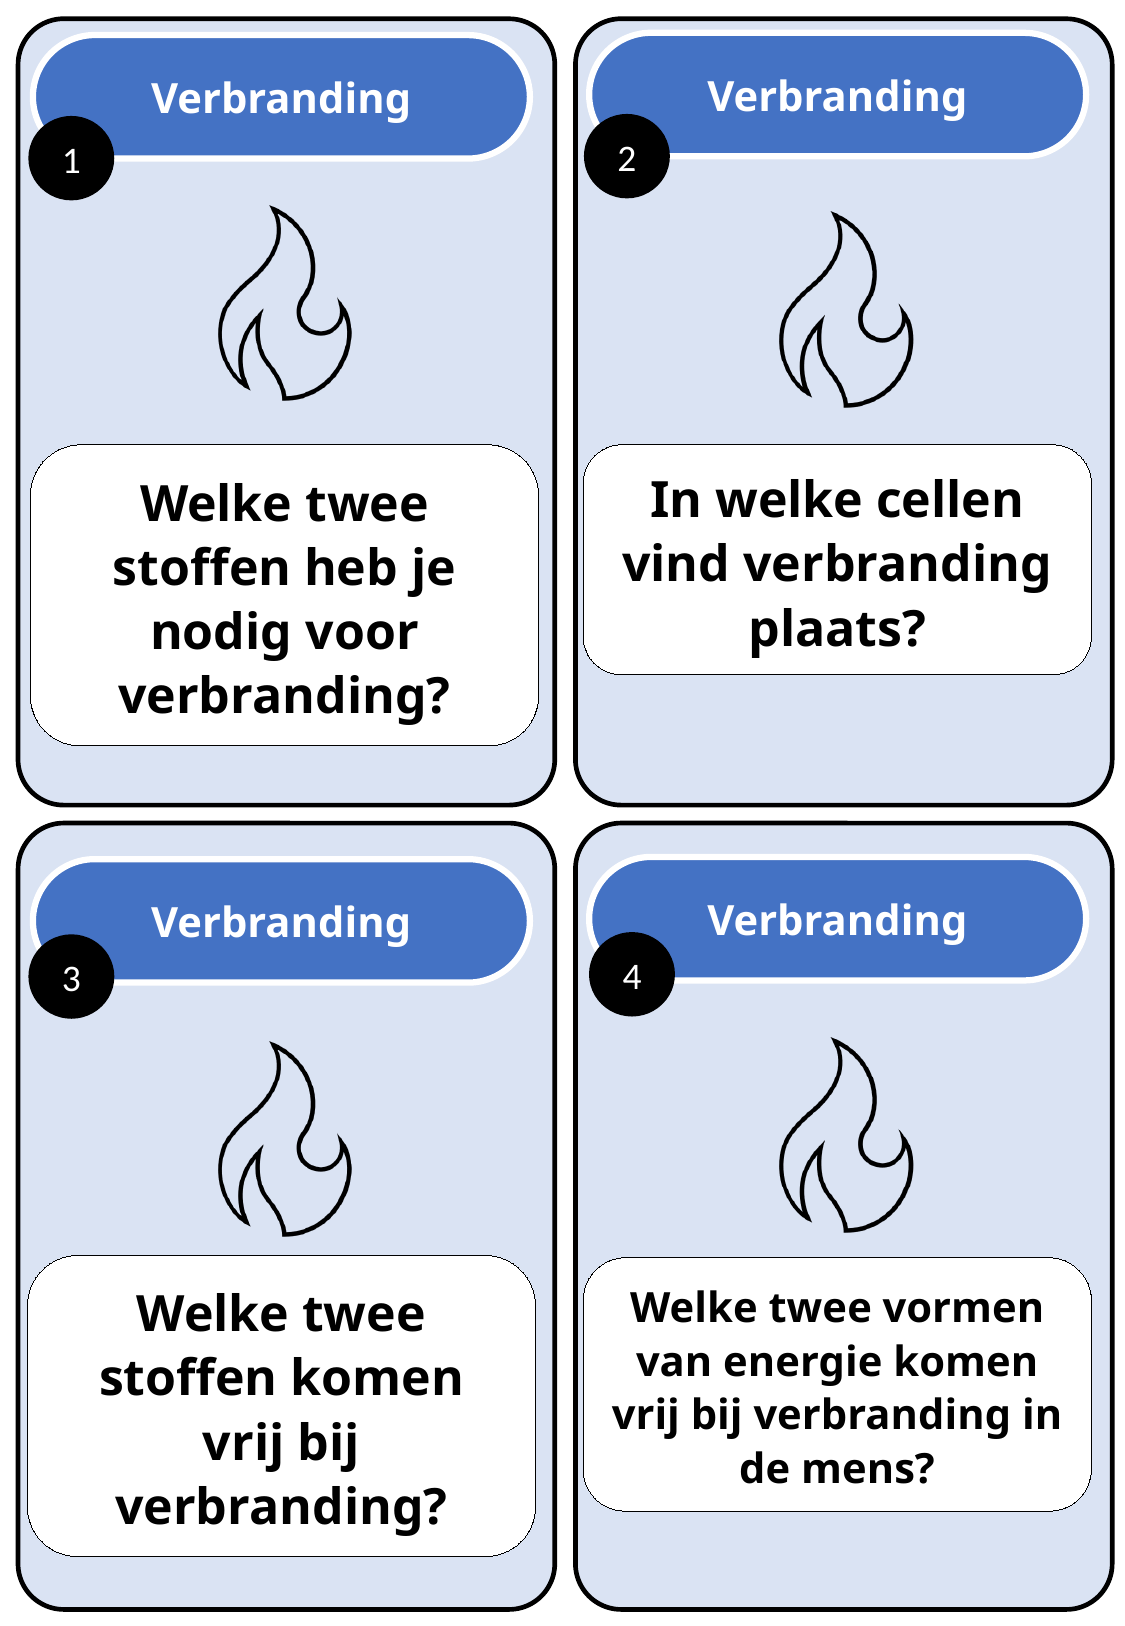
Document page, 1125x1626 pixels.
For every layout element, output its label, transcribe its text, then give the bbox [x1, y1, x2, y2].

picture [179, 198, 390, 410]
text_box [16, 17, 556, 807]
picture [740, 1030, 952, 1242]
text_box Verbranding [31, 33, 531, 160]
picture [179, 1034, 390, 1246]
text_box Welke twee vormen van energie komen vrij bij verbranding in de mens? [583, 1257, 1092, 1512]
text_box Verbranding [588, 855, 1088, 982]
text_box [16, 822, 556, 1611]
text_box [574, 17, 1114, 807]
text_box Welke twee stoffen heb je nodig voor verbranding? [30, 444, 539, 746]
picture [740, 204, 952, 416]
text_box 4 [589, 932, 675, 1017]
text_box 3 [28, 934, 115, 1019]
text_box Welke twee stoffen komen vrij bij verbranding? [27, 1255, 536, 1557]
text_box [574, 822, 1114, 1611]
text_box 2 [583, 113, 670, 199]
text_box Verbranding [31, 858, 531, 984]
text_box 1 [28, 115, 115, 201]
text_box In welke cellen vind verbranding plaats? [583, 444, 1092, 675]
text_box Verbranding [588, 31, 1088, 158]
